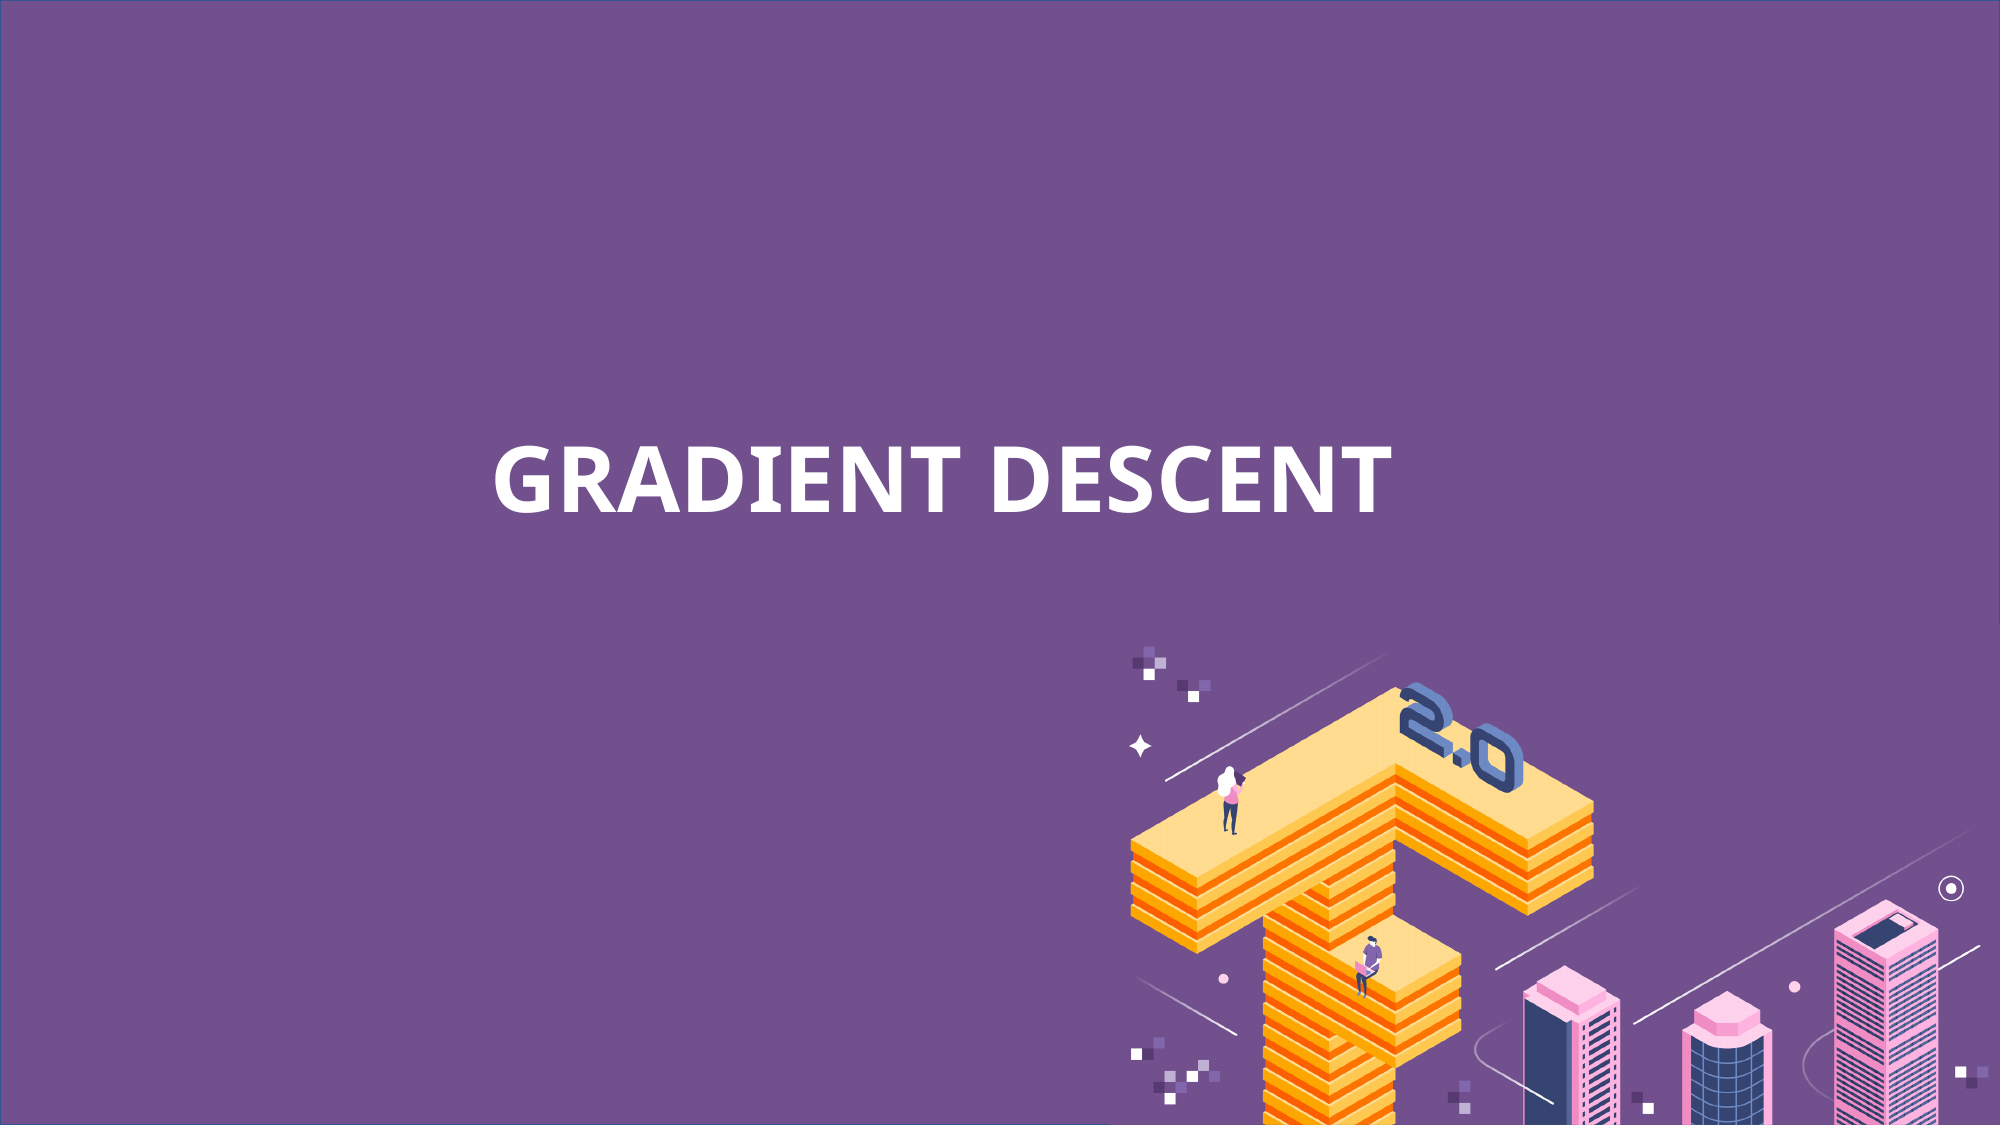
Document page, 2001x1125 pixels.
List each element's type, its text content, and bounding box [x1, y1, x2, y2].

picture [1110, 624, 2000, 1125]
text_box GRADIENT DESCENT [229, 448, 1657, 517]
text_box [0, 0, 2000, 1125]
